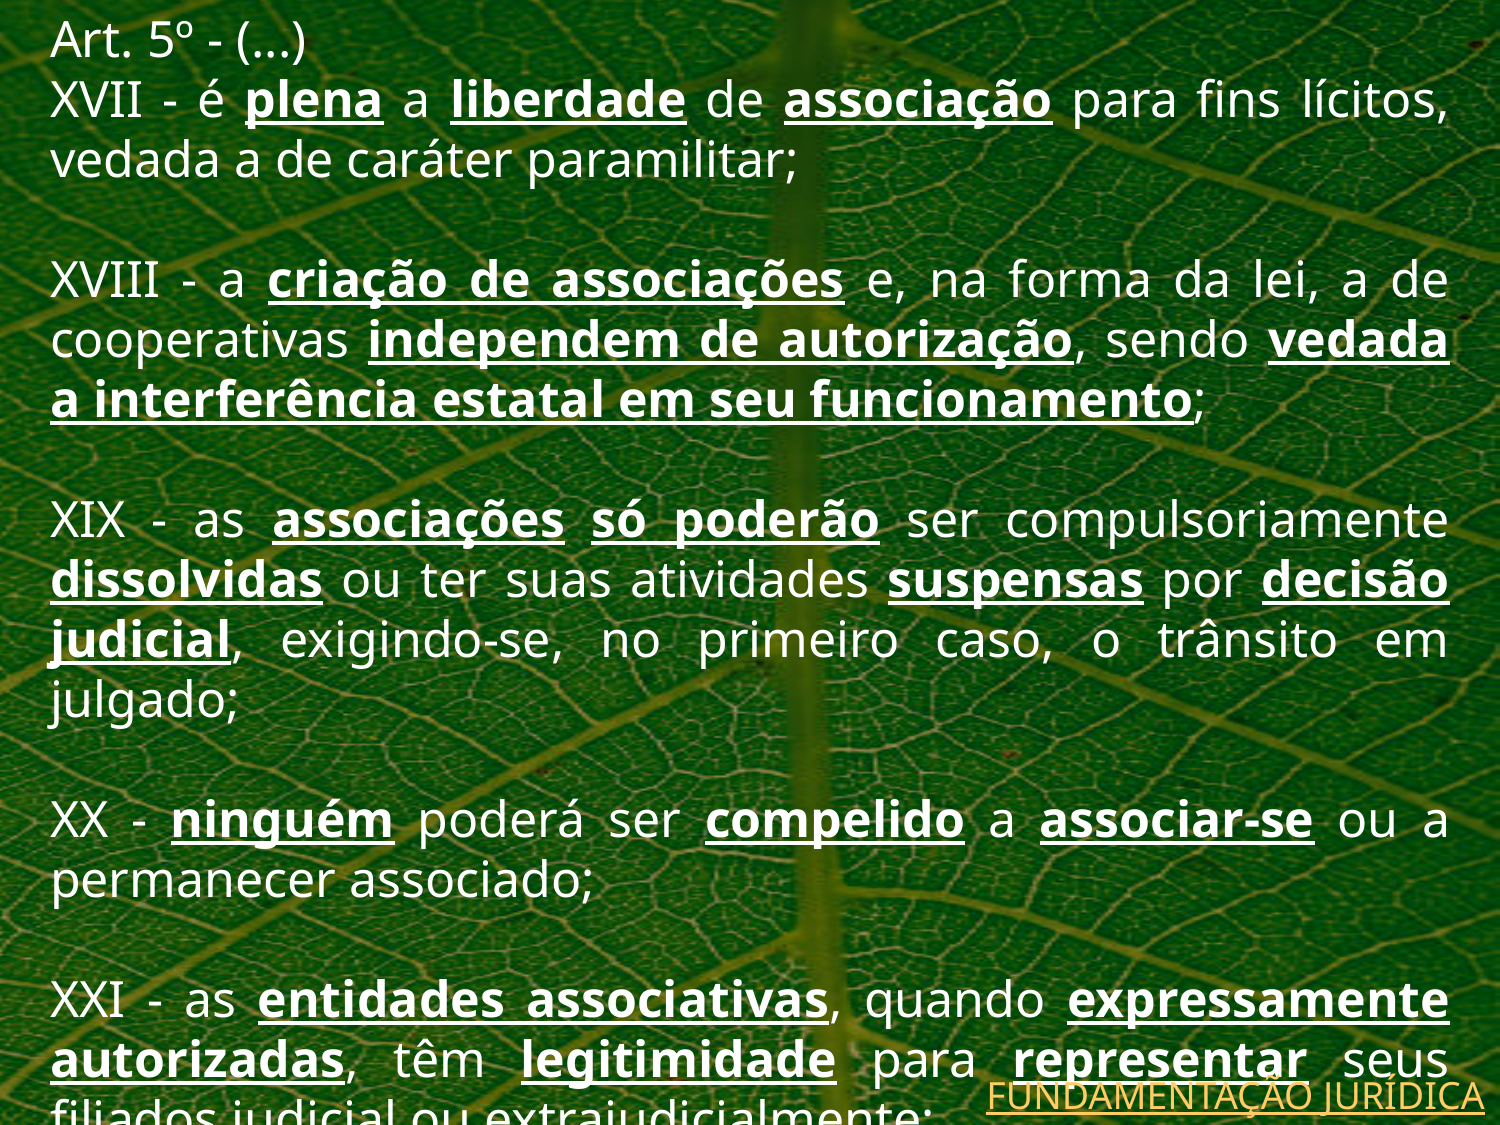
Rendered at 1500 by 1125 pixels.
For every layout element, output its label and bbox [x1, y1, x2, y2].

list [0, 0, 1500, 1125]
